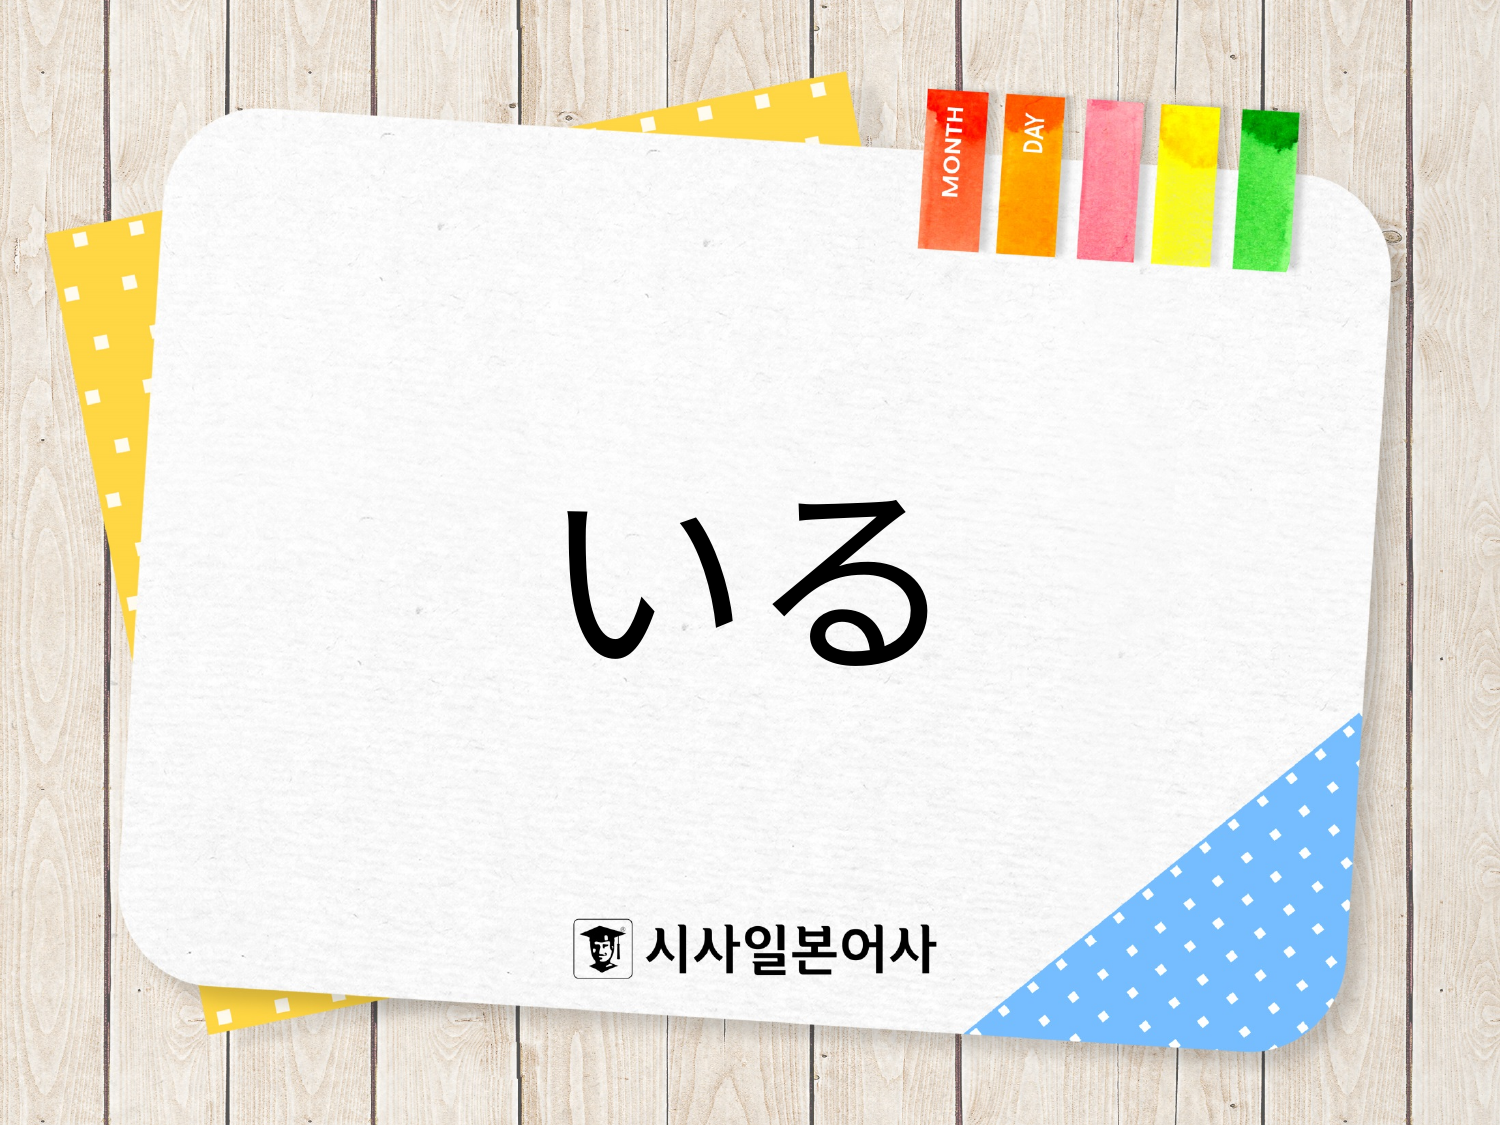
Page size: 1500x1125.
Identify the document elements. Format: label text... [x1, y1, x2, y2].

title いる [75, 338, 1425, 811]
picture [0, 0, 1500, 1125]
